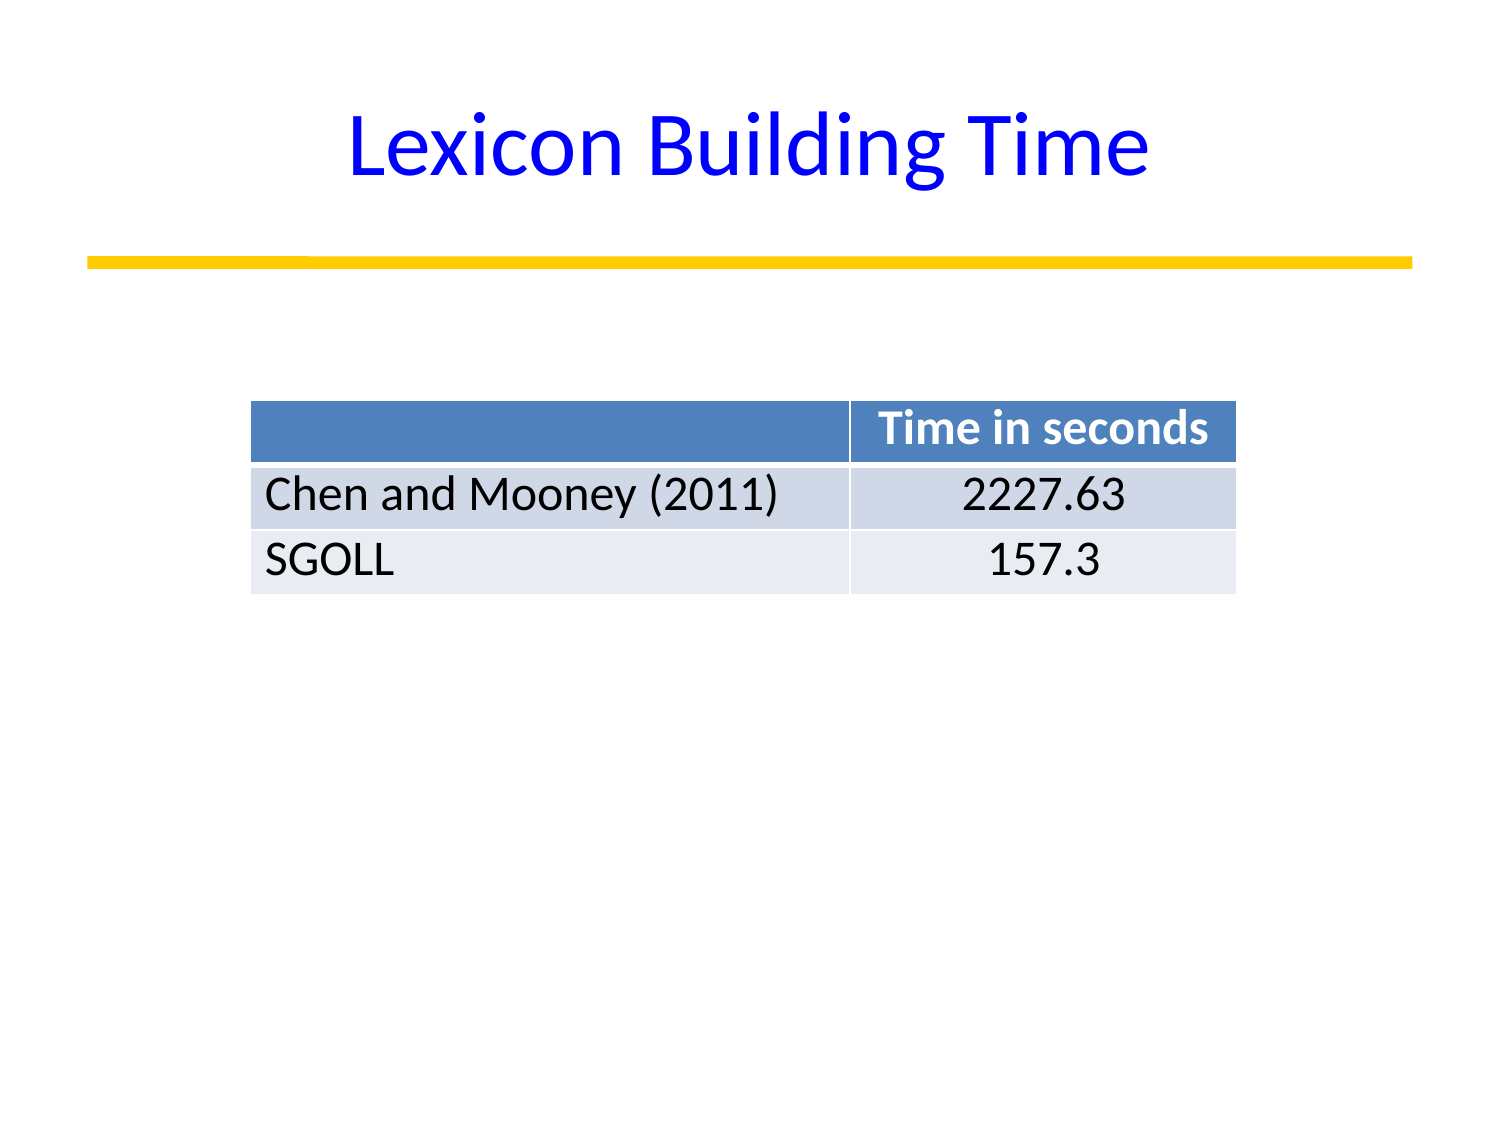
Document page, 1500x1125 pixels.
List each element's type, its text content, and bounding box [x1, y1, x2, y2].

table_cell Chen and Mooney (2011) [251, 468, 849, 529]
table_cell 2227.63 [851, 468, 1236, 529]
table_header [251, 401, 849, 462]
table_cell 157.3 [851, 531, 1236, 594]
table_cell SGOLL [251, 531, 849, 594]
title Lexicon Building Time [75, 45, 1425, 233]
table_header Time in seconds [851, 401, 1236, 462]
